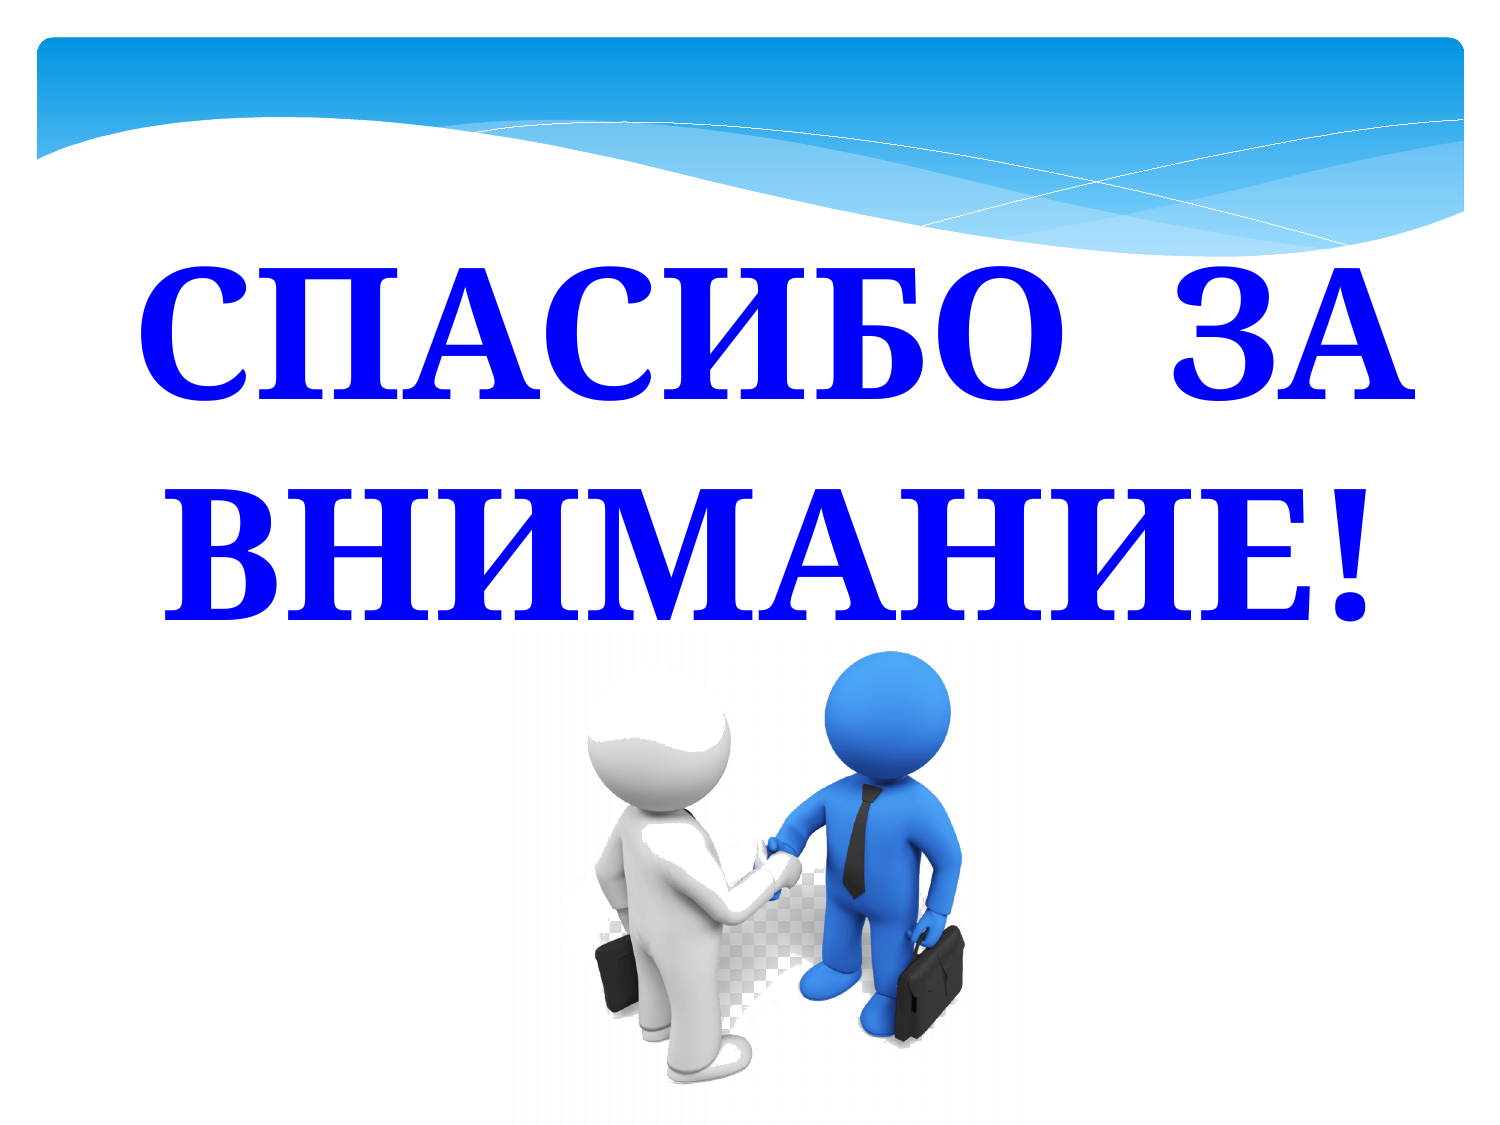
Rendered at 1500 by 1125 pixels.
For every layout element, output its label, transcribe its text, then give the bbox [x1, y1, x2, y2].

text_box СПАСИБО ЗА ВНИМАНИЕ! [100, 209, 1447, 664]
picture [501, 633, 1042, 1125]
